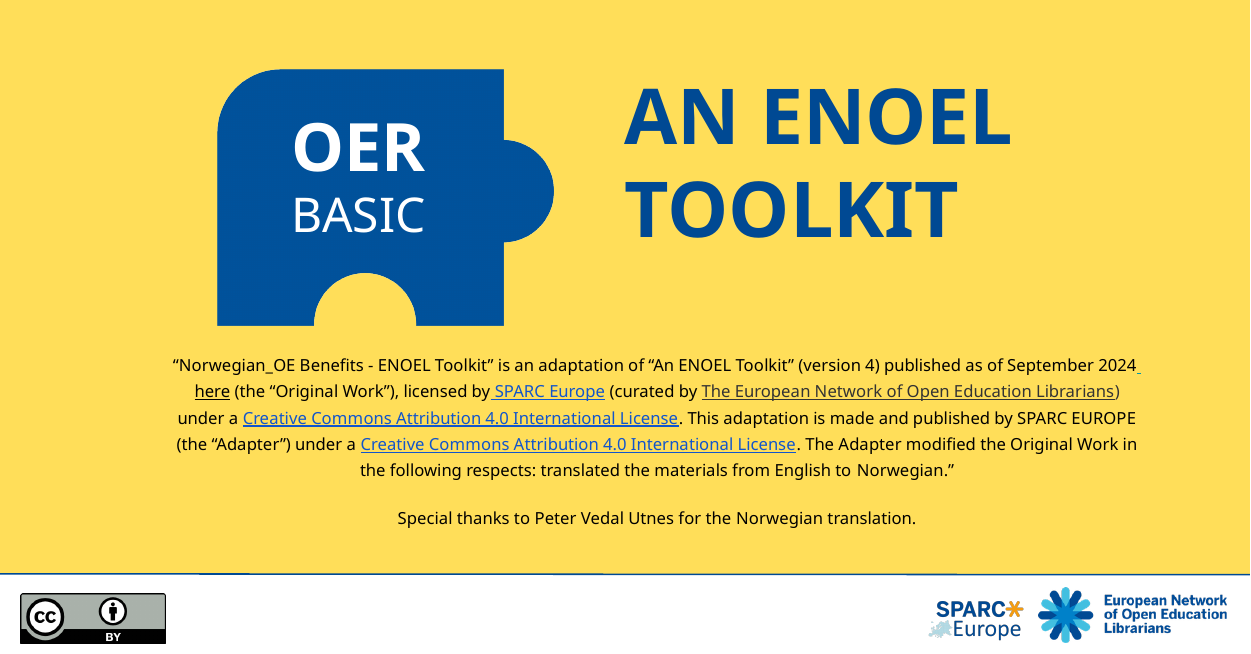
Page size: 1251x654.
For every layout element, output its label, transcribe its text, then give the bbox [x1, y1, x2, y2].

text_box [0, 582, 1250, 654]
text_box AN ENOEL TOOLKIT [612, 55, 1155, 266]
picture [928, 586, 1027, 642]
text_box OER BASIC [559, 90, 793, 258]
text_box “Norwegian_OE Benefits - ENOEL Toolkit” is an adaptation of “An ENOEL Toolkit” (version 4) published as of September 2024 here (the “Original Work”), licensed by SPARC Europe (curated by The European Network of Open Education Librarians) under a Creative Commons Attribution 4.0 International License. This adaptation is made and published by SPARC EUROPE (the “Adapter”) under a Creative Commons Attribution 4.0 International License. The Adapter modified the Original Work in the following respects: translated the materials from English to Norwegian.” Special thanks to Peter Vedal Utnes for the Norwegian translation. [154, 336, 1161, 543]
picture [1038, 587, 1228, 643]
picture [20, 592, 166, 645]
picture [216, 69, 555, 326]
